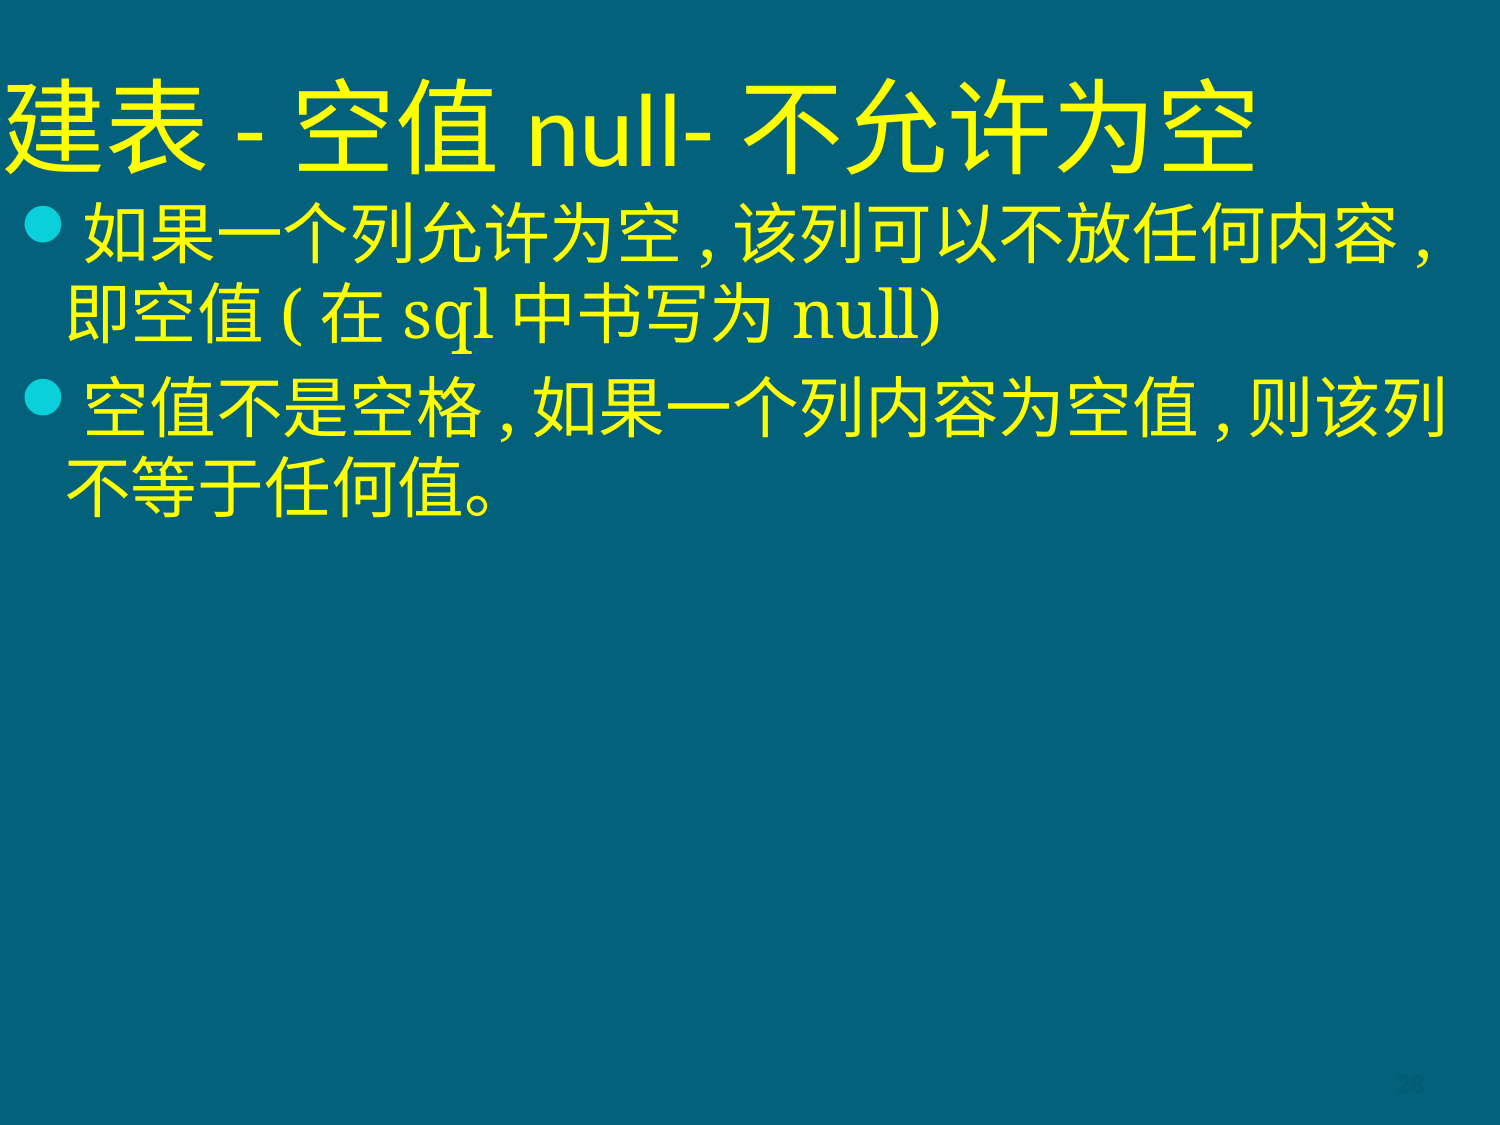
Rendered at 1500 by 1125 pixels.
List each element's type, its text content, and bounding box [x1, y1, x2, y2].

title 建表-空值null-不允许为空 [0, 0, 1500, 188]
list 如果一个列允许为空,该列可以不放任何内容,即空值(在sql中书写为null) 空值不是空格,如果一个列内容为空值,则该列不等于任何值。 [4, 184, 1500, 1125]
